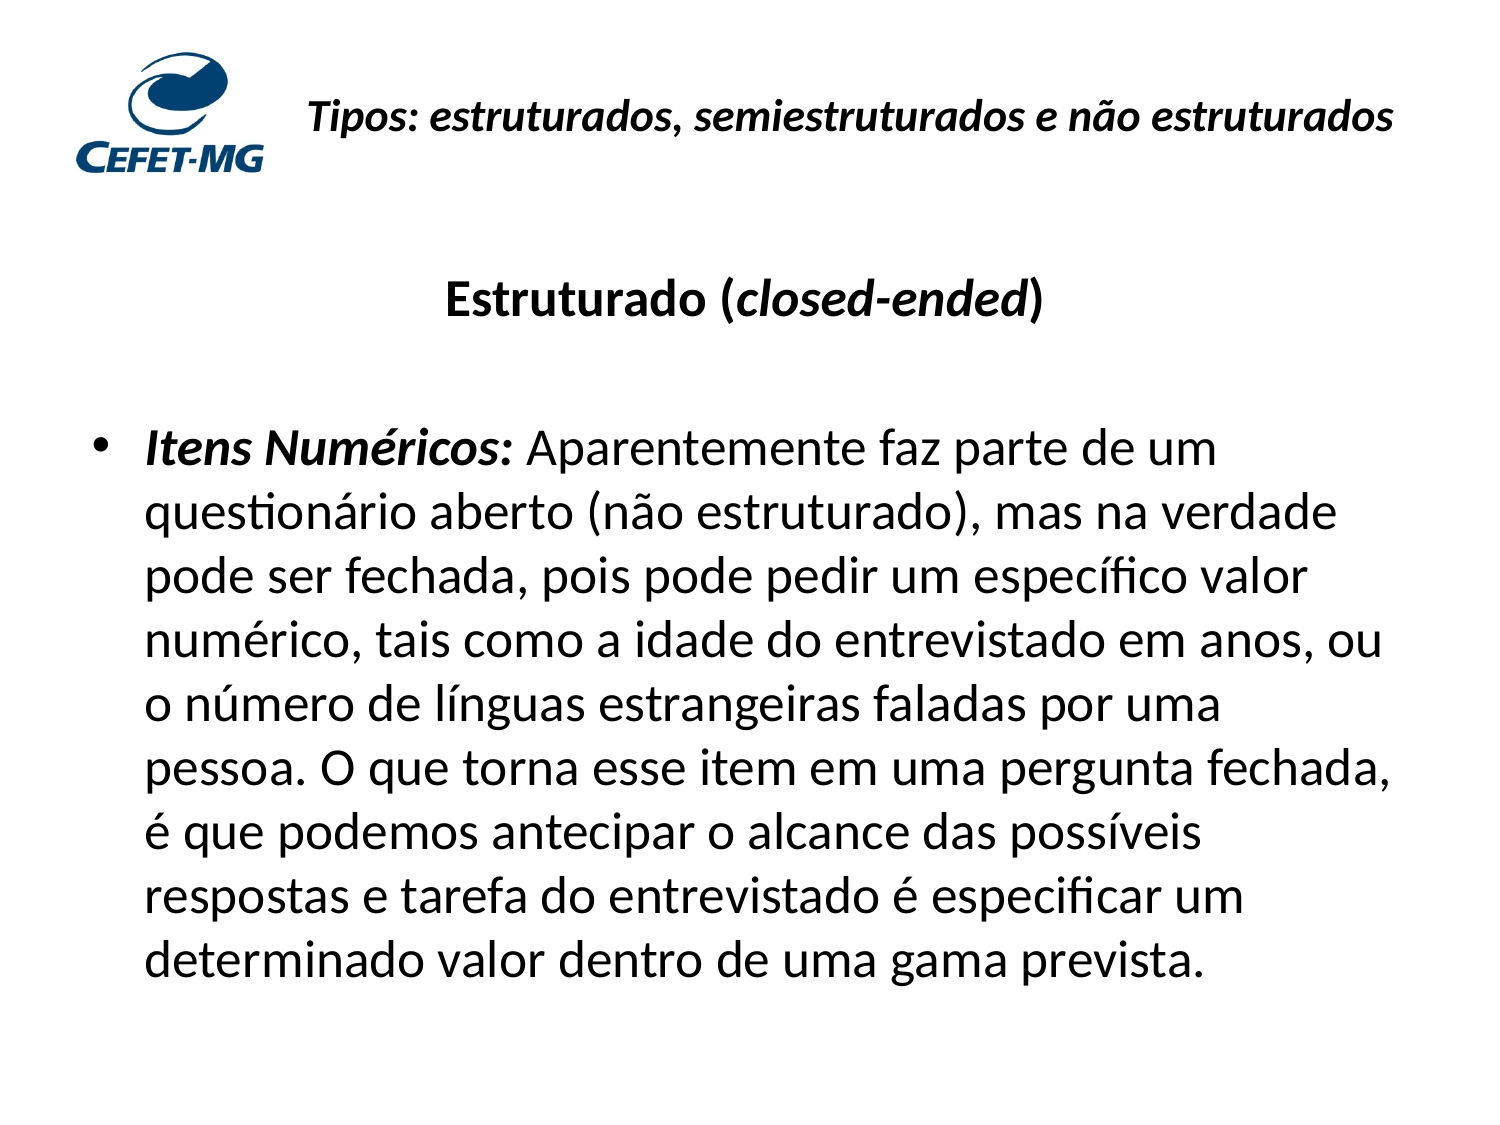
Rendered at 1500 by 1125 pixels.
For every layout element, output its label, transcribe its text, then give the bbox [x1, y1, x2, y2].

text_box Tipos: estruturados, semiestruturados e não estruturados [277, 78, 1424, 149]
list Estruturado (closed-ended) Itens Numéricos: Aparentemente faz parte de um questionário aberto (não estruturado), mas na verdade pode ser fechada, pois pode pedir um específico valor numérico, tais como a idade do entrevistado em anos, ou o número de línguas estrangeiras faladas por uma pessoa. O que torna esse item em uma pergunta fechada, é que podemos antecipar o alcance das possíveis respostas e tarefa do entrevistado é especificar um determinado valor dentro de uma gama prevista. [76, 255, 1427, 998]
picture [76, 51, 264, 173]
